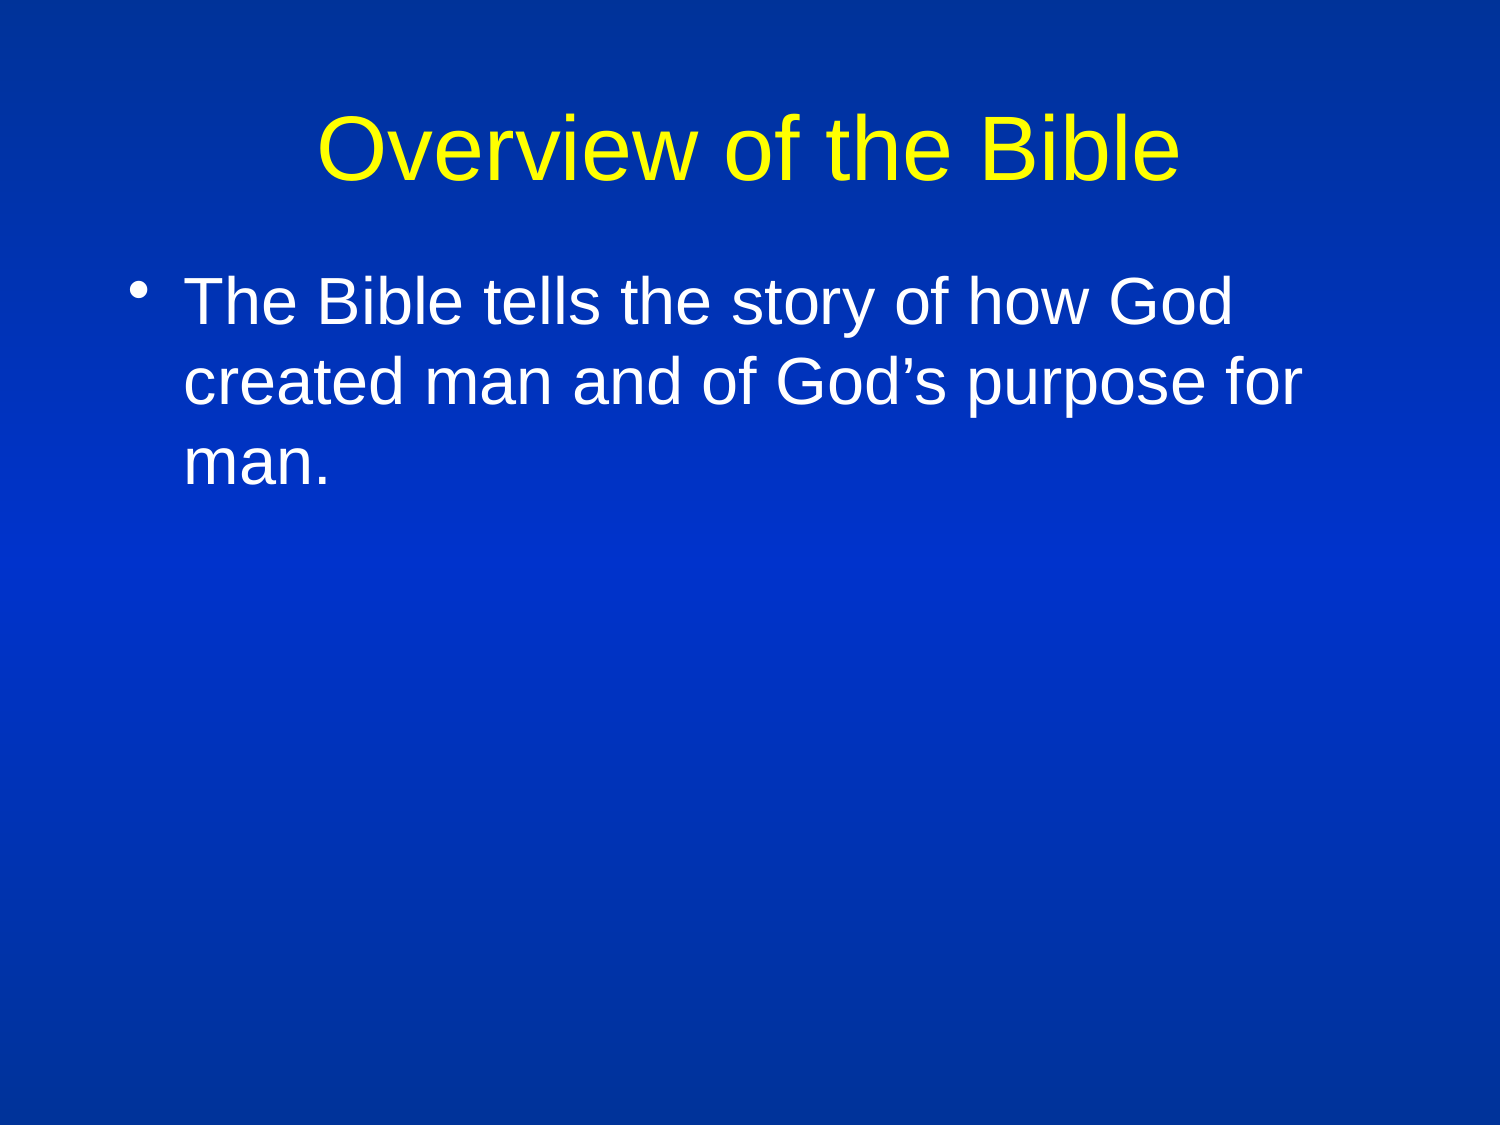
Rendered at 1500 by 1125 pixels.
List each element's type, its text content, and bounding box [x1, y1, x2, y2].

list The Bible tells the story of how God created man and of God’s purpose for man. [112, 249, 1388, 1063]
title Overview of the Bible [112, 50, 1388, 238]
